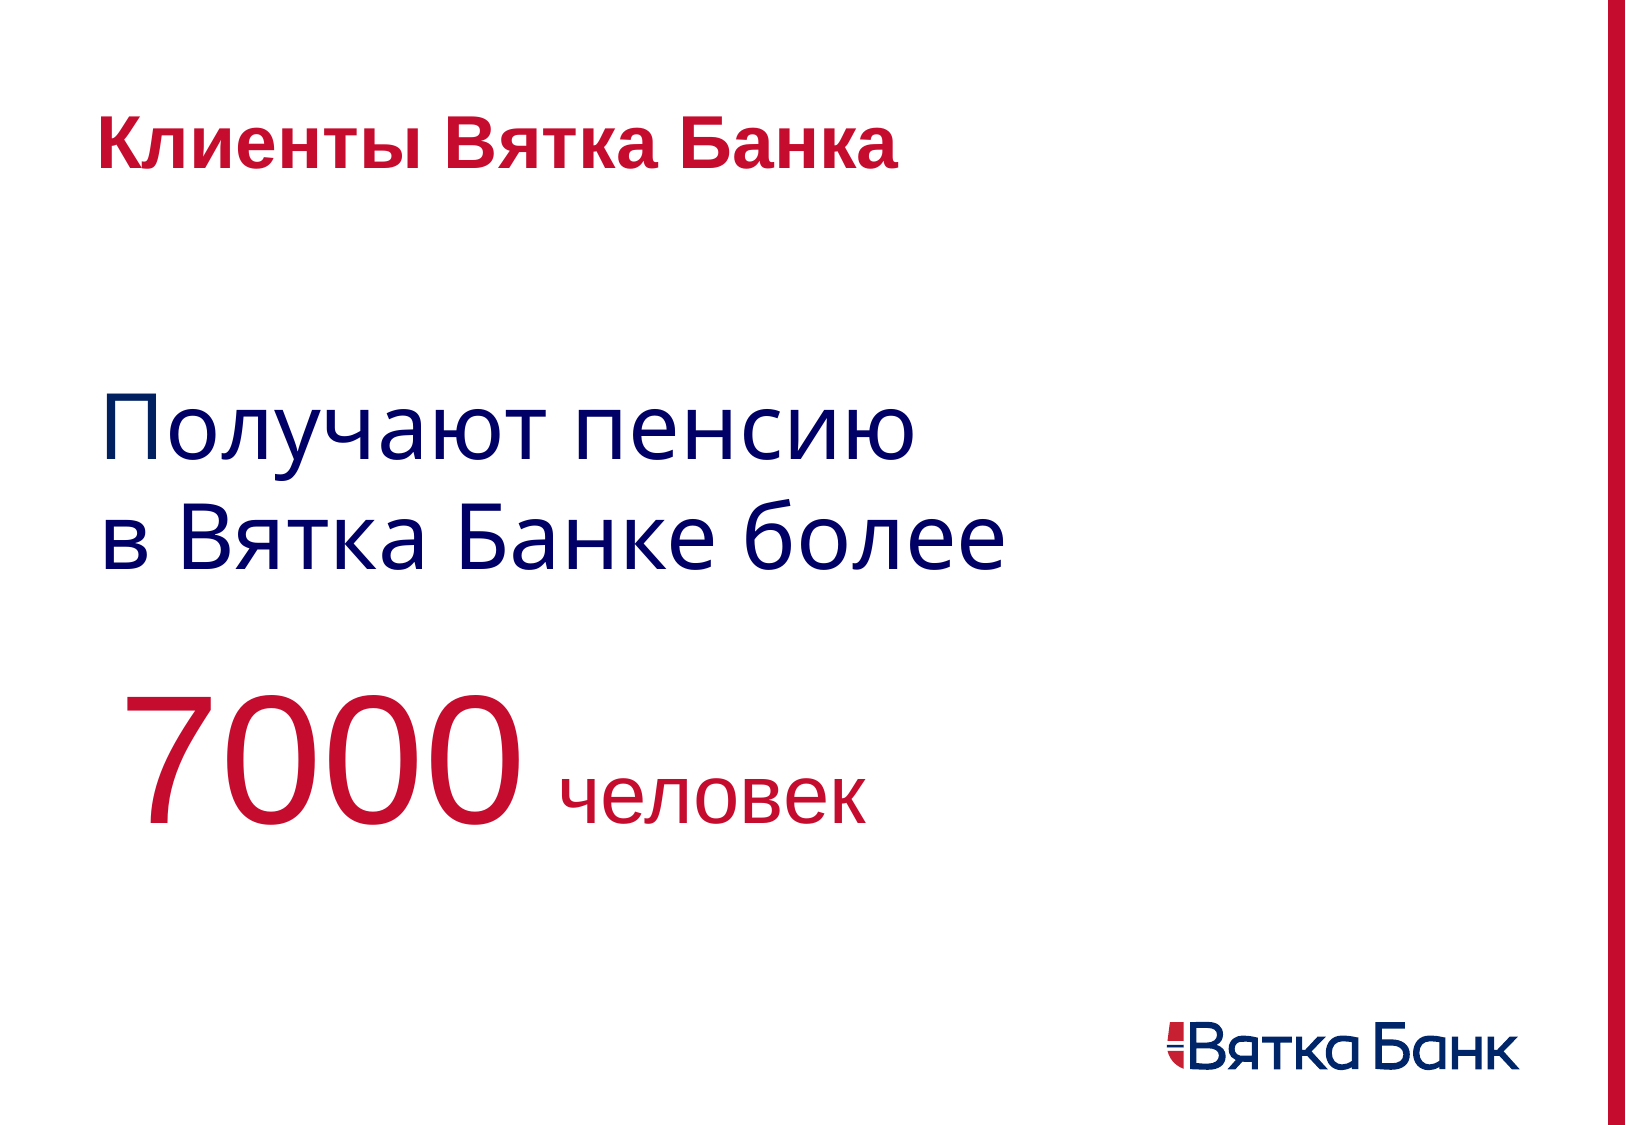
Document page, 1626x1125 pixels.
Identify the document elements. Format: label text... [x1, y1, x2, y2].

text_box Получают пенсию в Вятка Банке более [84, 360, 1463, 596]
title Клиенты Вятка Банка [80, 44, 1227, 233]
text_box 7000 человек [103, 633, 1447, 868]
